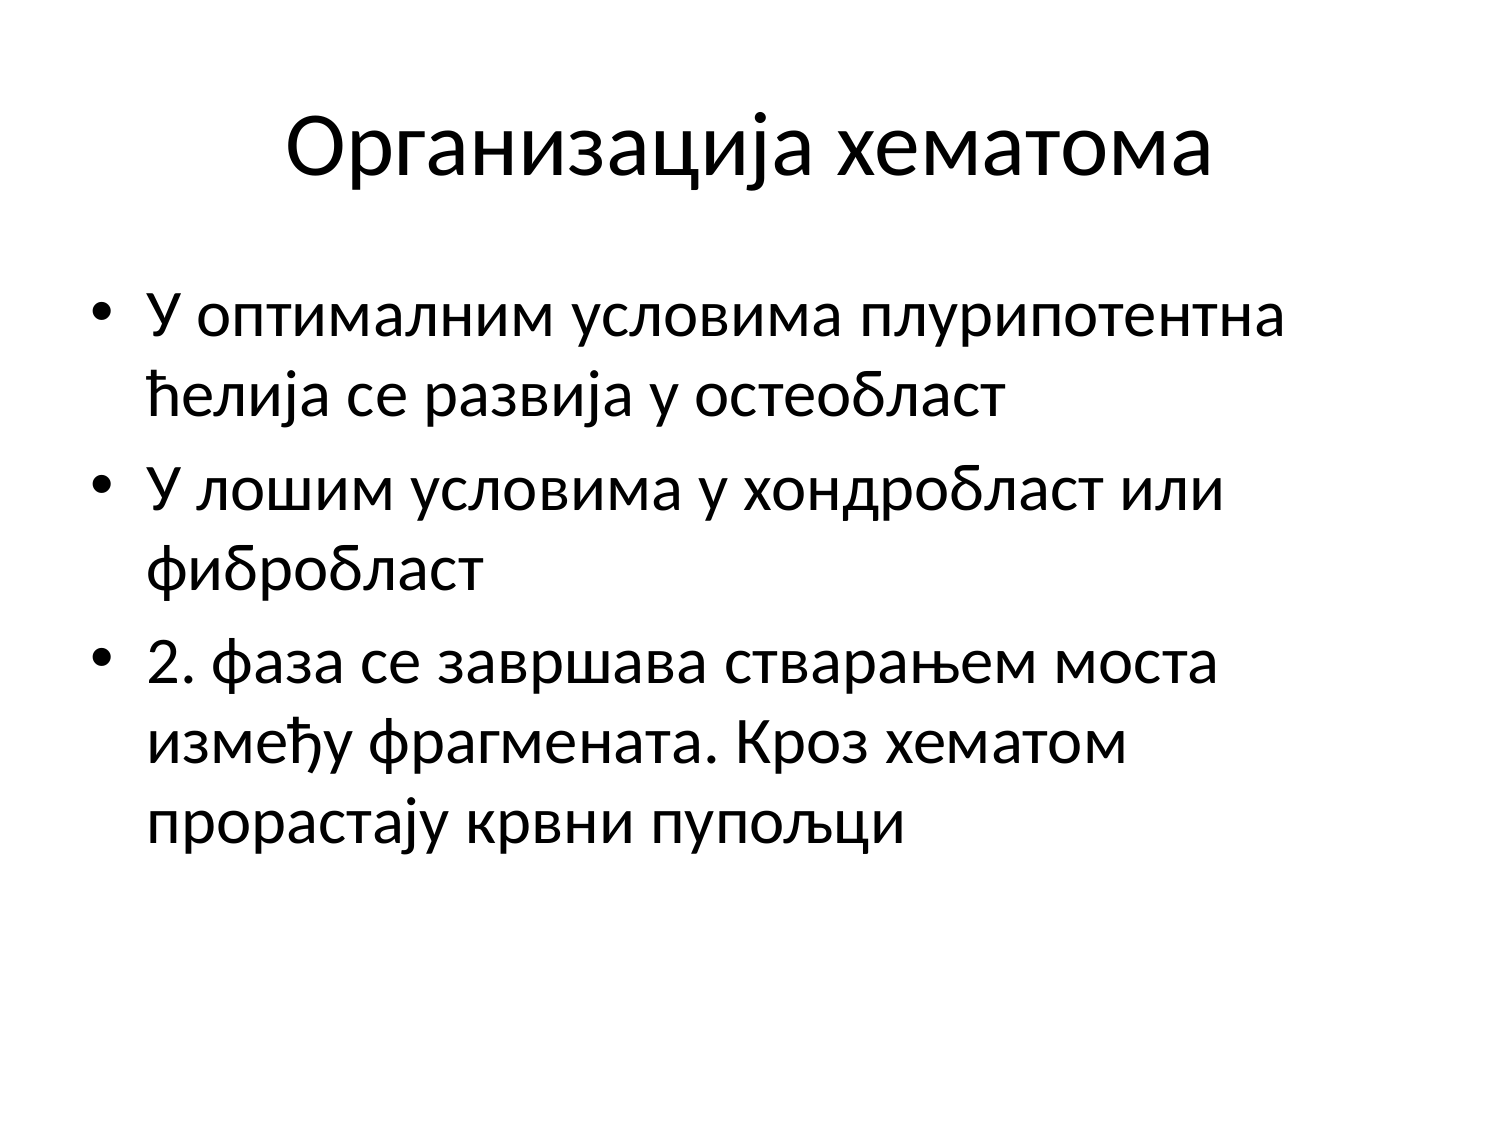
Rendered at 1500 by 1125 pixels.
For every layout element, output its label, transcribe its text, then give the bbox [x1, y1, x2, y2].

title Организација хематома [75, 45, 1425, 233]
list У оптималним условима плурипотентна ћелија се развија у остеобласт У лошим условима у хондробласт или фибробласт 2. фаза се завршава стварањем моста између фрагмената. Кроз хематом прорастају крвни пупољци [75, 262, 1425, 1005]
